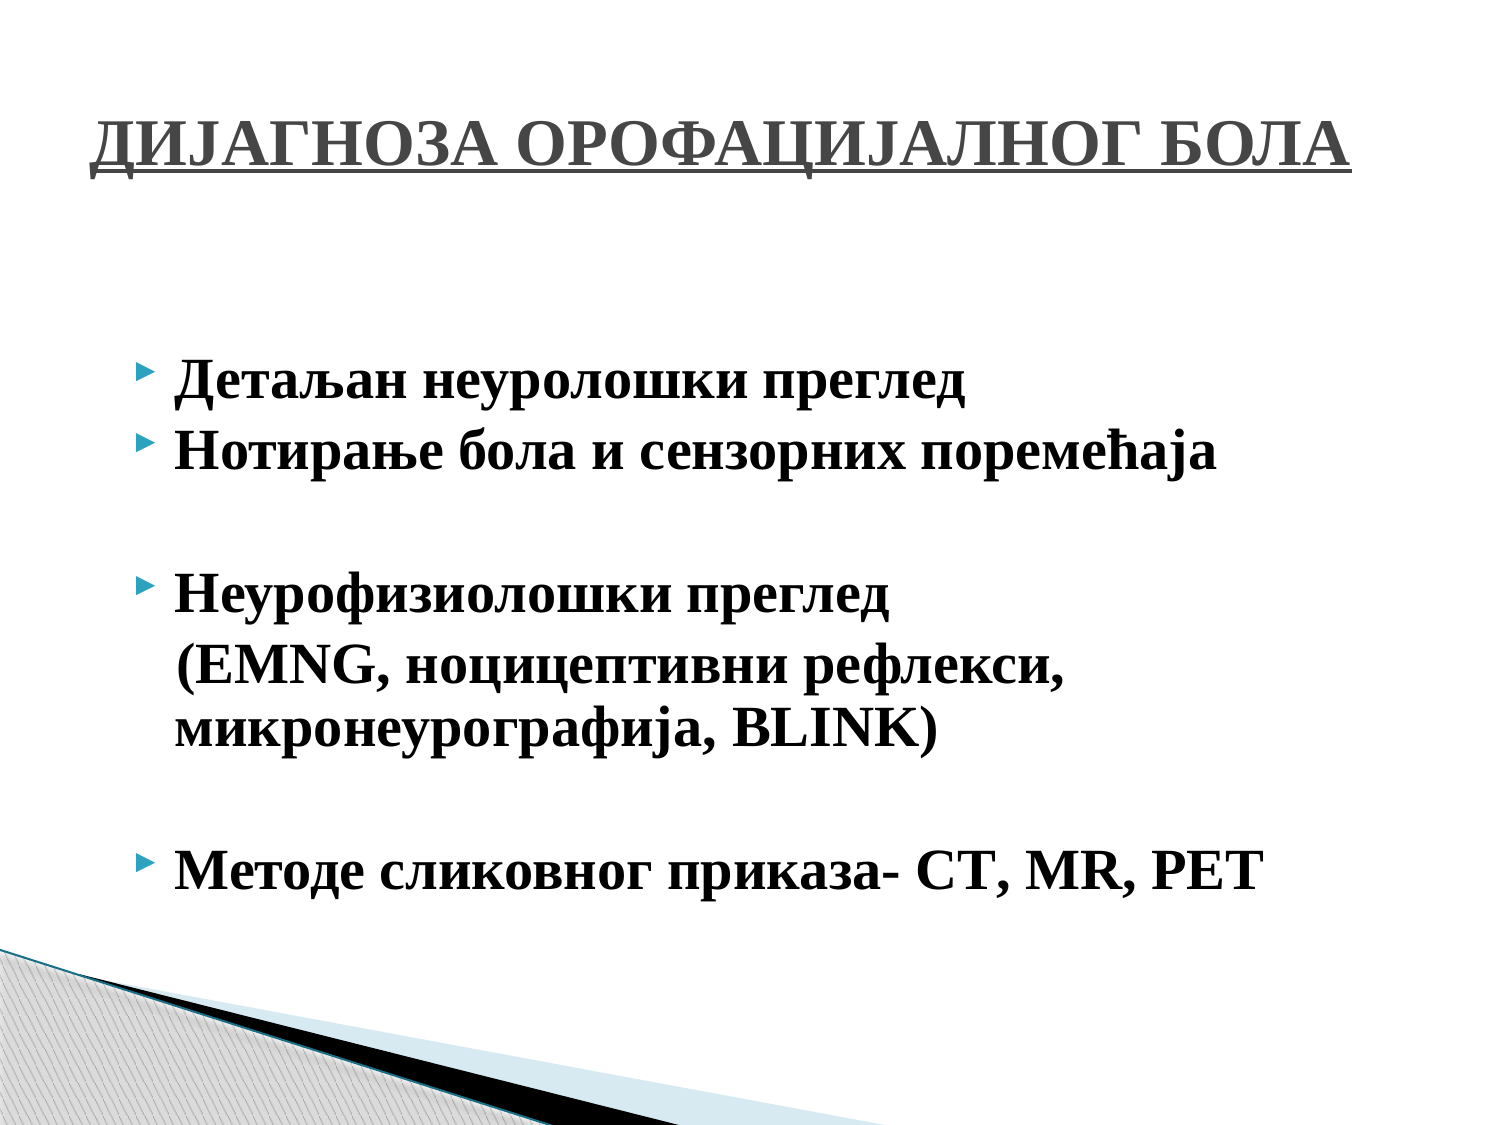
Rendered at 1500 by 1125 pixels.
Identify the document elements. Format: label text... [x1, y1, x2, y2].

list Детаљан неуролошки преглед Нотирање бола и сензорних поремећаја Неурофизиолошки преглед (ЕMNG, ноцицептивни рефлекси, микронеурографија, BLINK) Методе сликовног приказа- CT, МR, PET [99, 262, 1425, 975]
title ДИЈАГНОЗА ОРОФАЦИЈАЛНОГ БОЛА [75, 45, 1425, 233]
